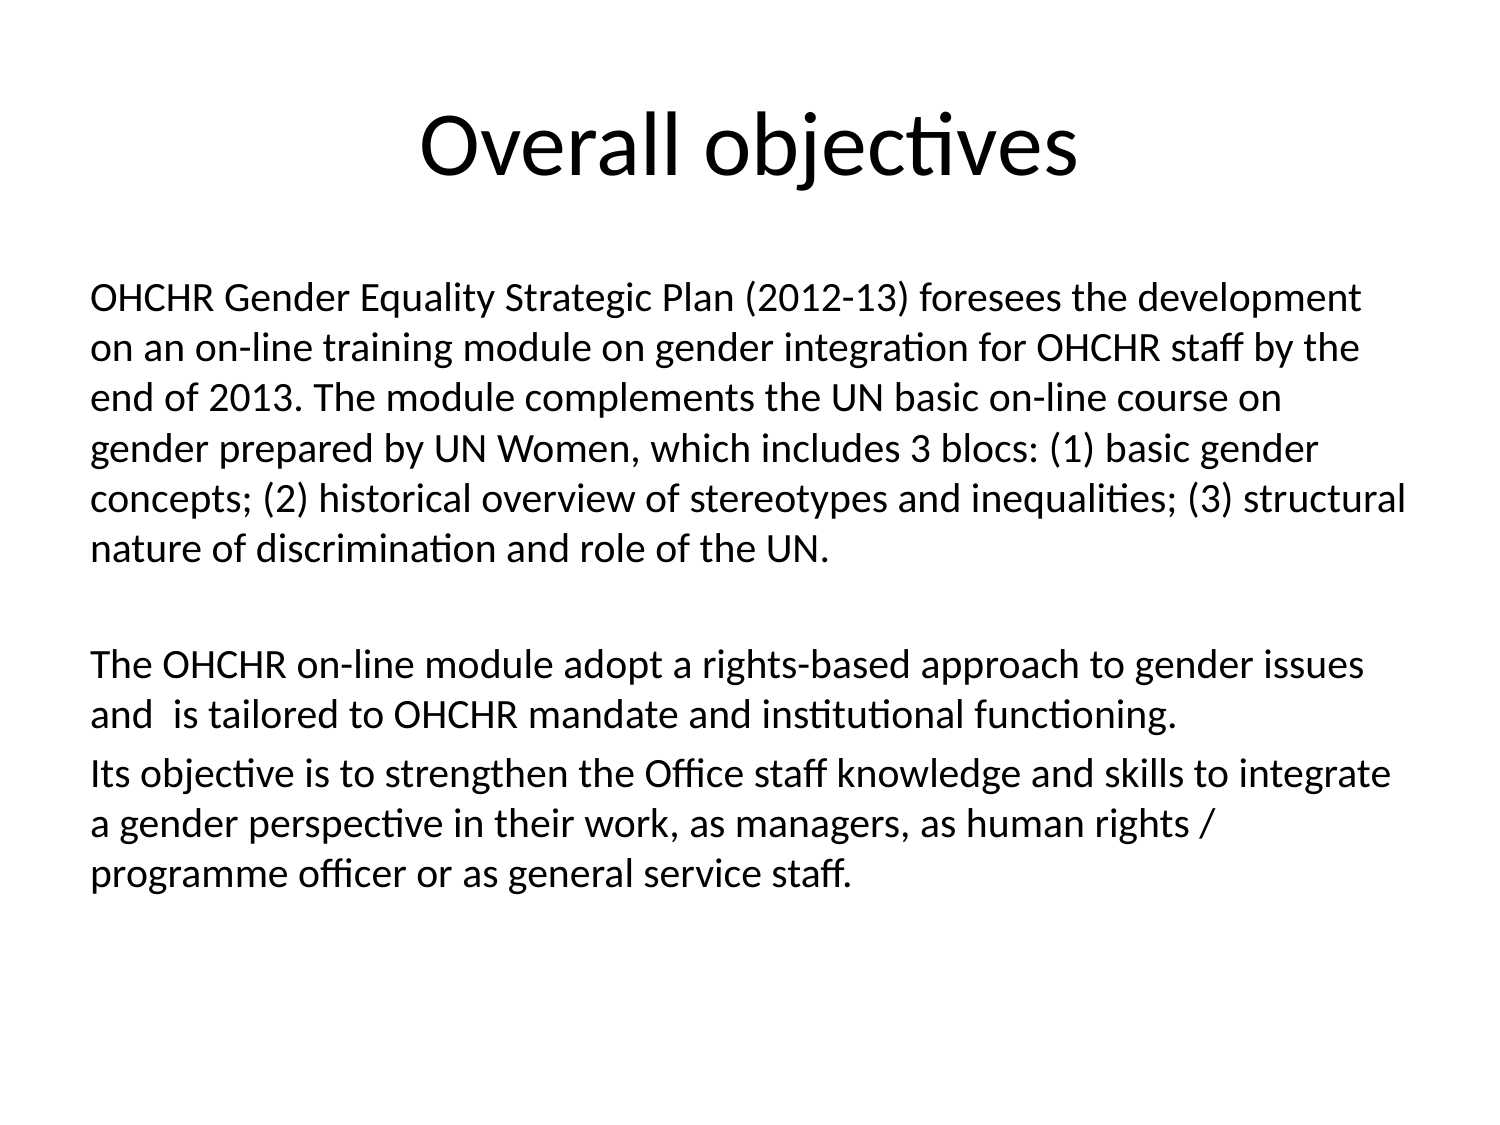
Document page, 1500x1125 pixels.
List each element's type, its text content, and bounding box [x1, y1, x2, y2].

list OHCHR Gender Equality Strategic Plan (2012-13) foresees the development on an on-line training module on gender integration for OHCHR staff by the end of 2013. The module complements the UN basic on-line course on gender prepared by UN Women, which includes 3 blocs: (1) basic gender concepts; (2) historical overview of stereotypes and inequalities; (3) structural nature of discrimination and role of the UN. The OHCHR on-line module adopt a rights-based approach to gender issues and is tailored to OHCHR mandate and institutional functioning. Its objective is to strengthen the Office staff knowledge and skills to integrate a gender perspective in their work, as managers, as human rights / programme officer or as general service staff. [75, 262, 1425, 1005]
title Overall objectives [75, 45, 1425, 233]
